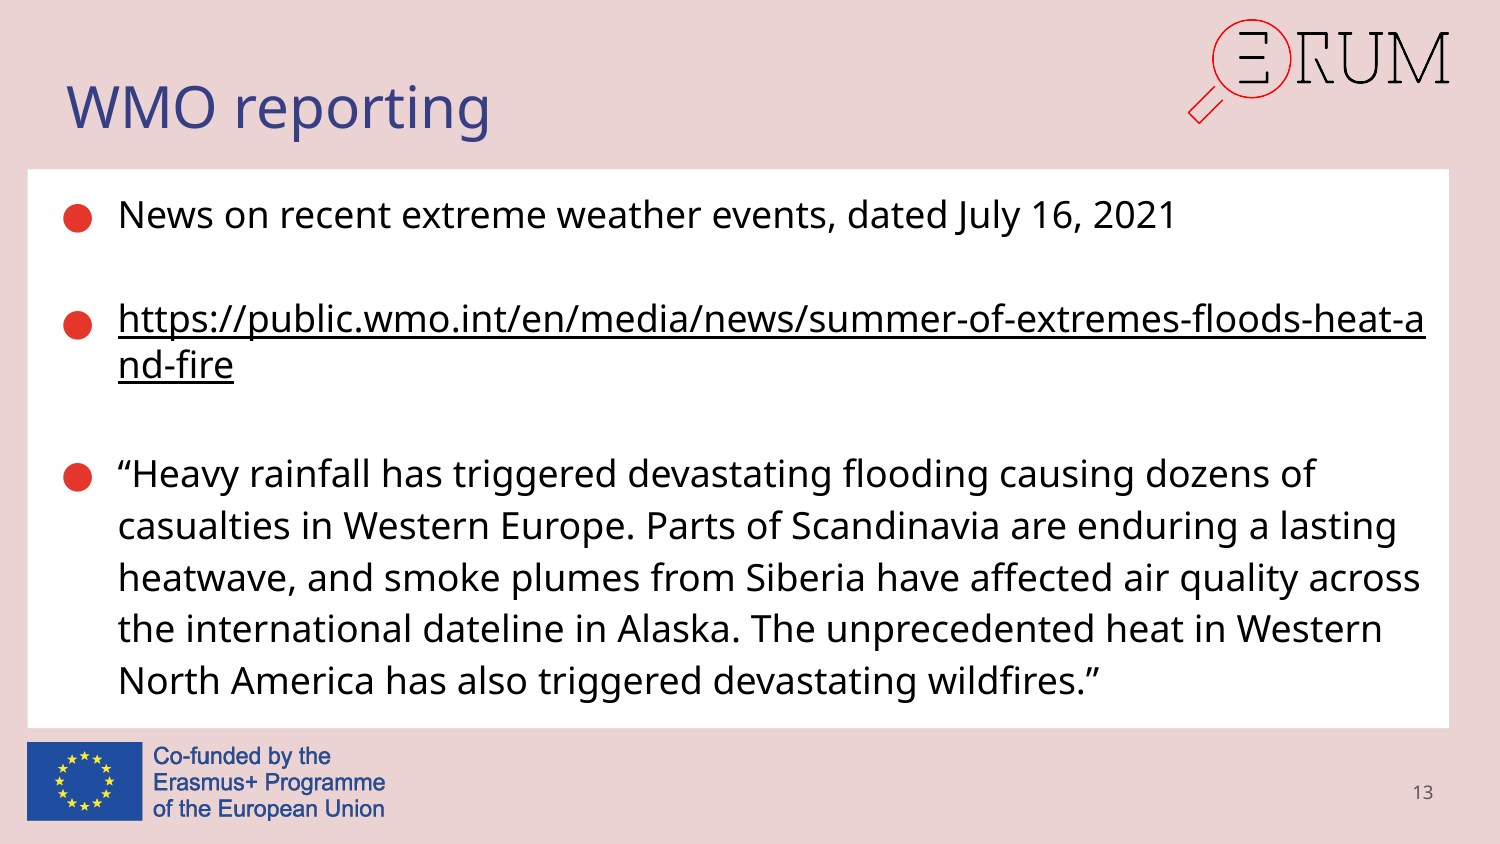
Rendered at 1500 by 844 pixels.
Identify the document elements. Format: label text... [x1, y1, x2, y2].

picture [27, 742, 385, 821]
list News on recent extreme weather events, dated July 16, 2021 https://public.wmo.int/en/media/news/summer-of-extremes-floods-heat-and-fire “Heavy rainfall has triggered devastating flooding causing dozens of casualties in Western Europe. Parts of Scandinavia are enduring a lasting heatwave, and smoke plumes from Siberia have affected air quality across the international dateline in Alaska. The unprecedented heat in Western North America has also triggered devastating wildfires.” [27, 169, 1449, 729]
slide_number 13 [1358, 761, 1449, 826]
picture [1136, 0, 1500, 137]
title WMO reporting [51, 55, 1168, 150]
